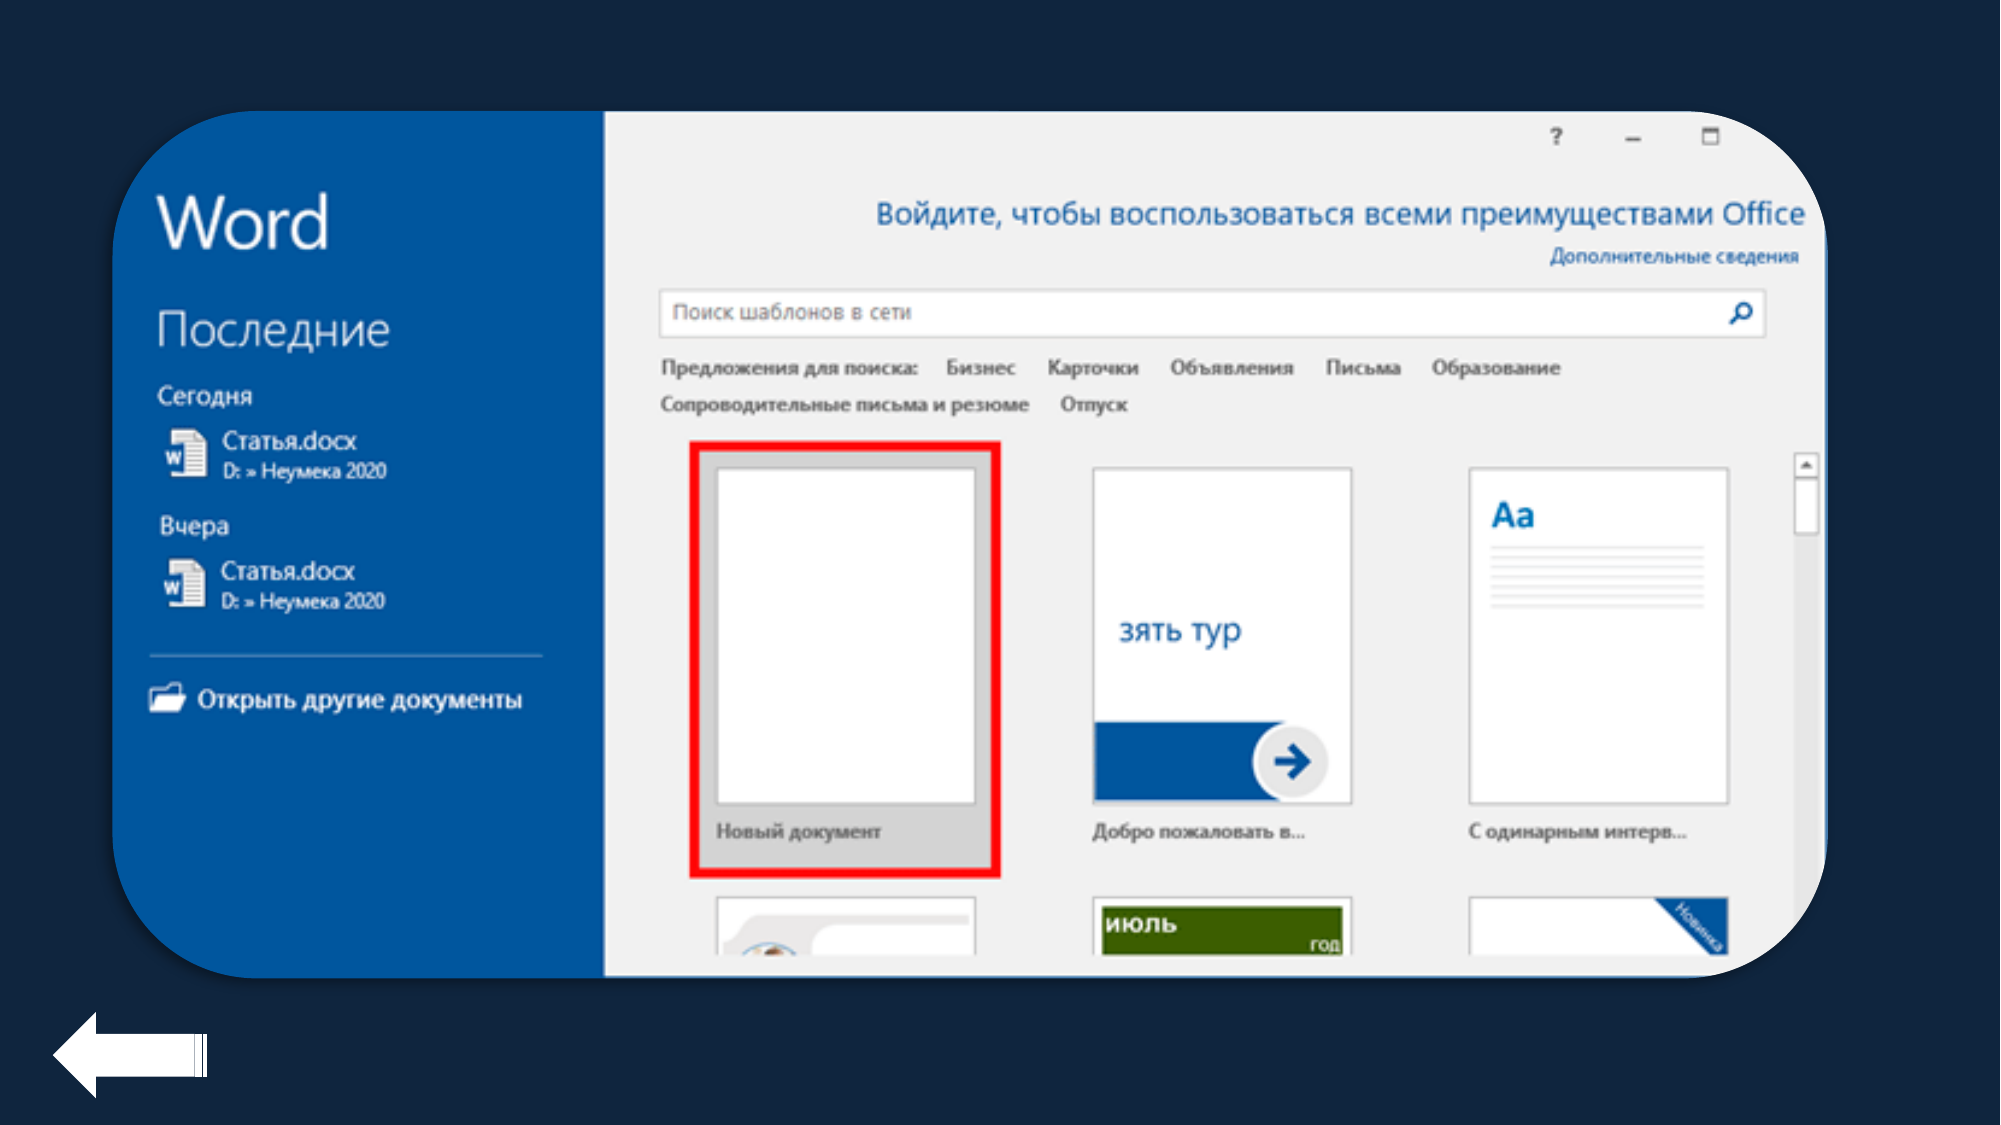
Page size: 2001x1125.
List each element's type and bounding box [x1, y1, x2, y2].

picture [112, 110, 1828, 979]
text_box [203, 1034, 207, 1077]
text_box [52, 1012, 202, 1099]
